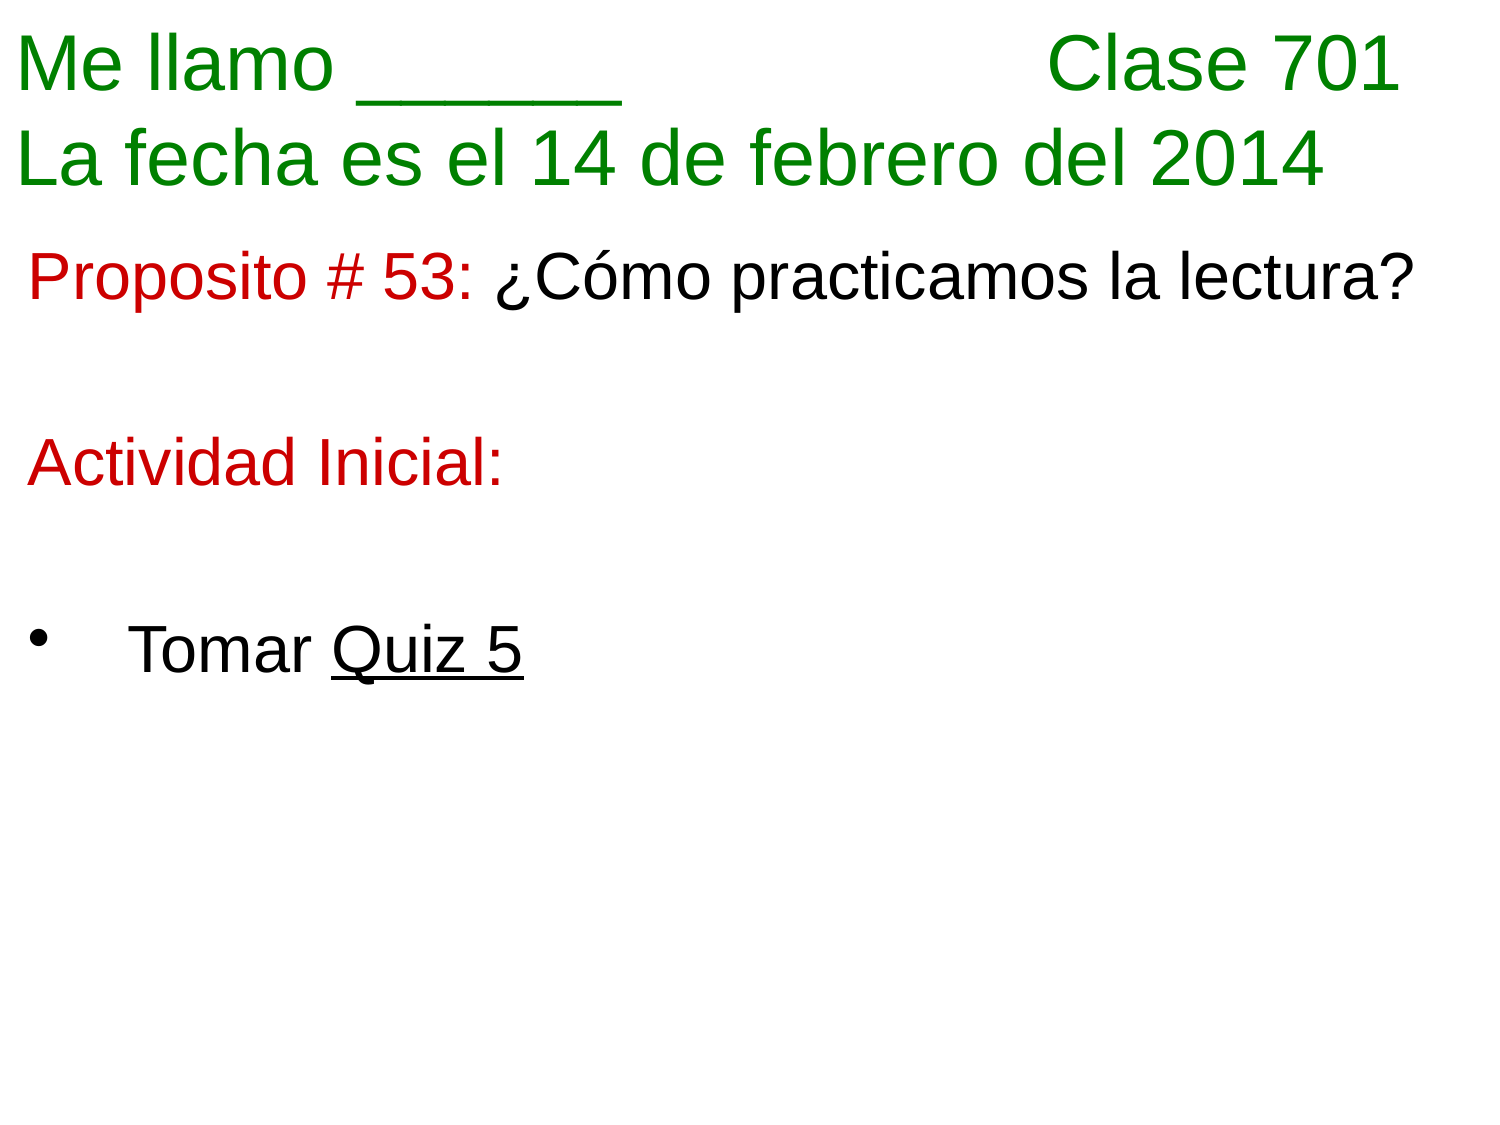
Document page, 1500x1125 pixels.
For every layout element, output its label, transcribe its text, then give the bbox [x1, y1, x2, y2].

title Me llamo ______ Clase 701 La fecha es el 14 de febrero del 2014 [0, 12, 1500, 200]
list Proposito # 53: ¿Cómo practicamos la lectura? Actividad Inicial: Tomar Quiz 5 [12, 224, 1463, 1088]
